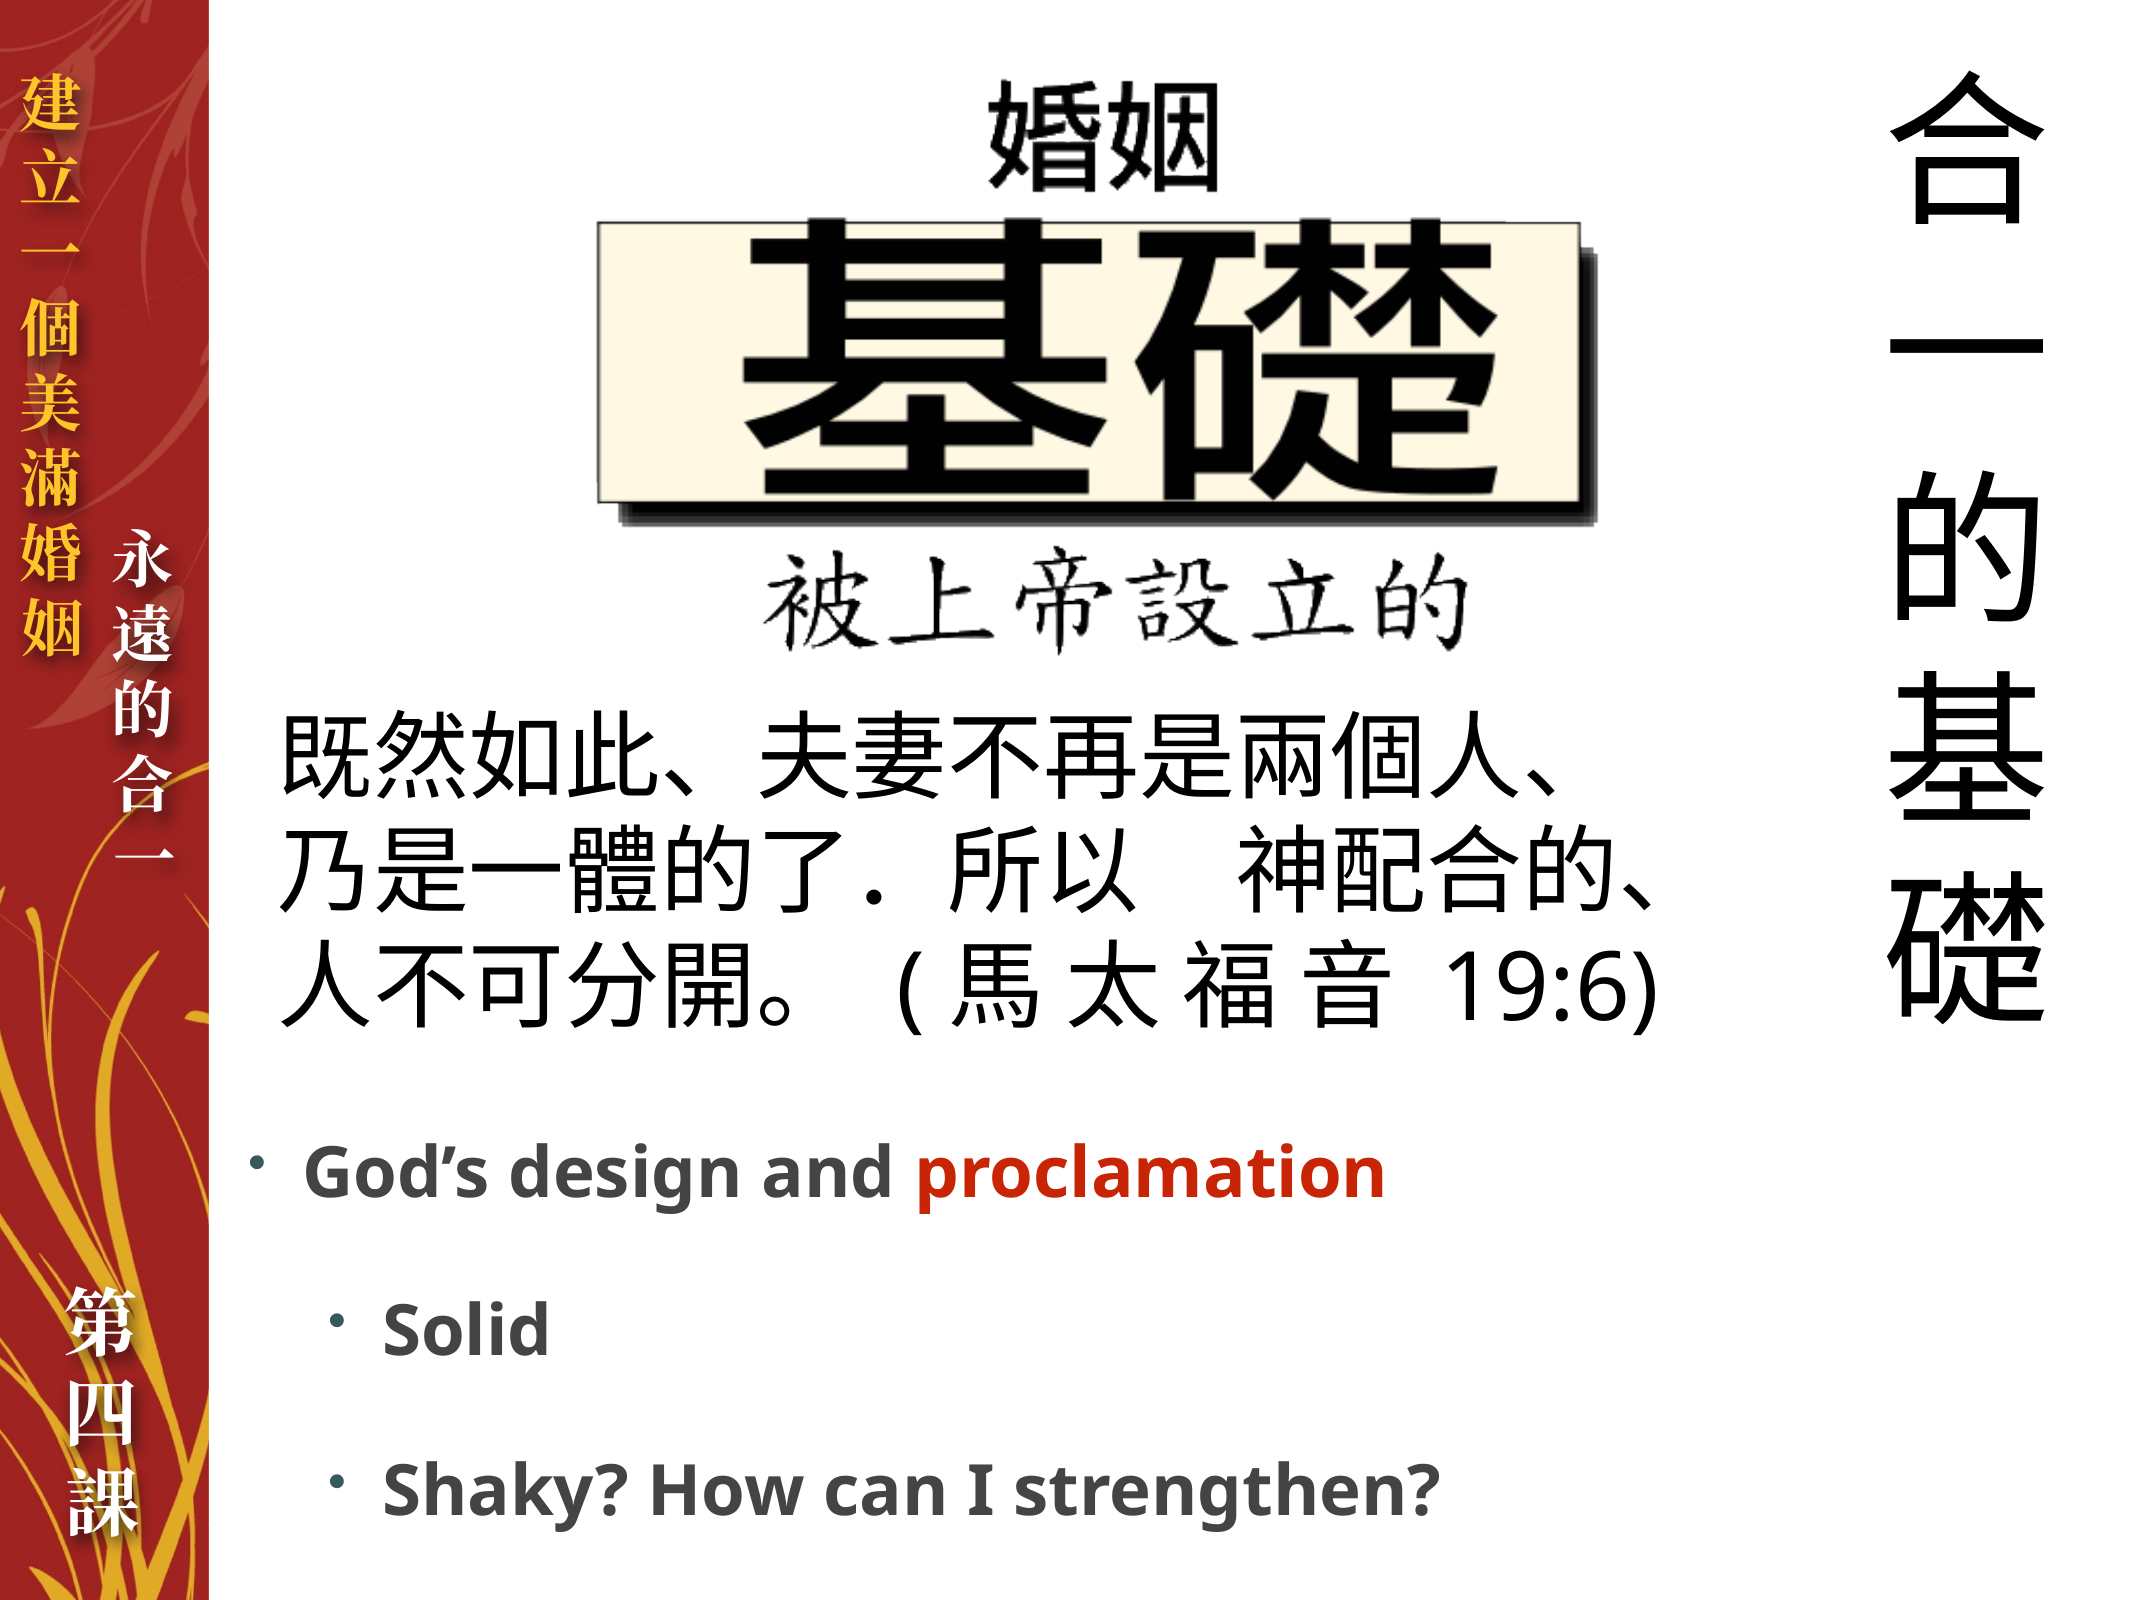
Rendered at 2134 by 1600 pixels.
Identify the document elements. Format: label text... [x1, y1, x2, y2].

picture [507, 75, 1626, 663]
text_box 既然如此、夫妻不再是兩個人、 乃是一體的了．所以 神配合的、人不可分開。 (馬 太 福 音 19:6) [269, 687, 1784, 1048]
text_box 合一的基礎 [1874, 35, 2134, 1053]
picture [0, 0, 208, 1600]
text_box God’s design and proclamation [239, 1119, 1755, 1220]
text_box Solid Shaky? How can I strengthen? [319, 1277, 1452, 1539]
